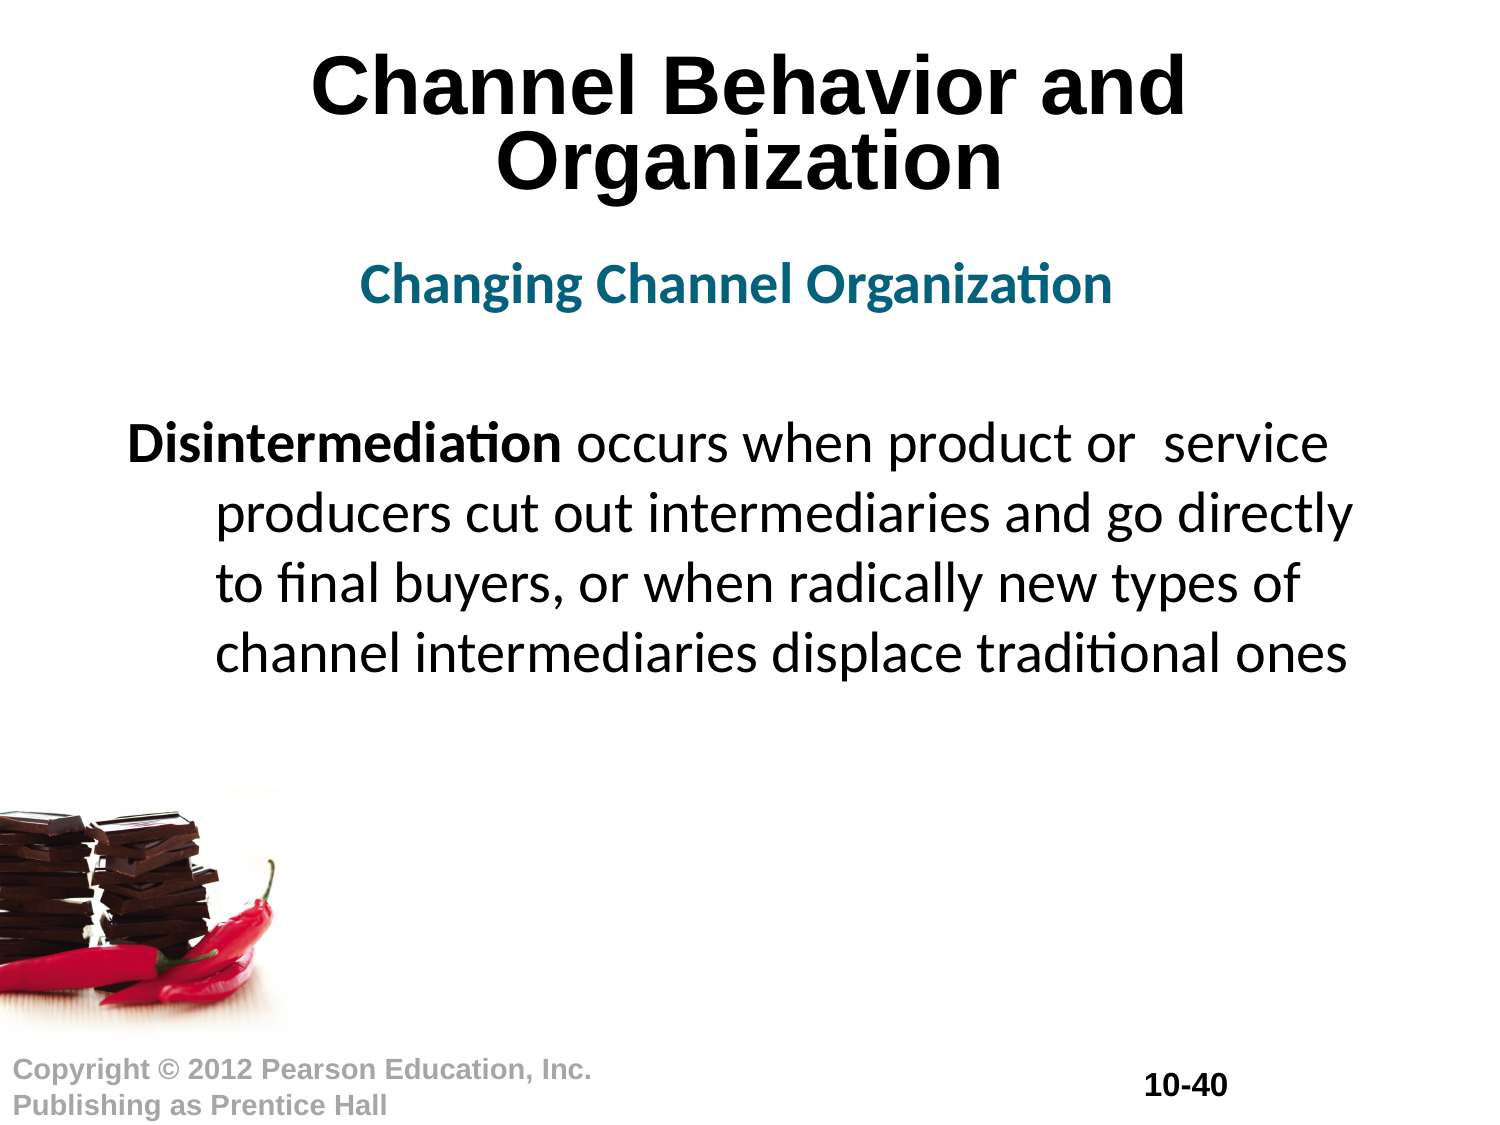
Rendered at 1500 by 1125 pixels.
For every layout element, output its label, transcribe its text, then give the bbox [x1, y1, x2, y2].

title Channel Behavior and Organization [112, 37, 1388, 226]
list Changing Channel Organization [149, 237, 1326, 301]
picture [0, 789, 300, 1039]
list Disintermediation occurs when product or service producers cut out intermediaries and go directly to final buyers, or when radically new types of channel intermediaries displace traditional ones [112, 324, 1388, 1001]
